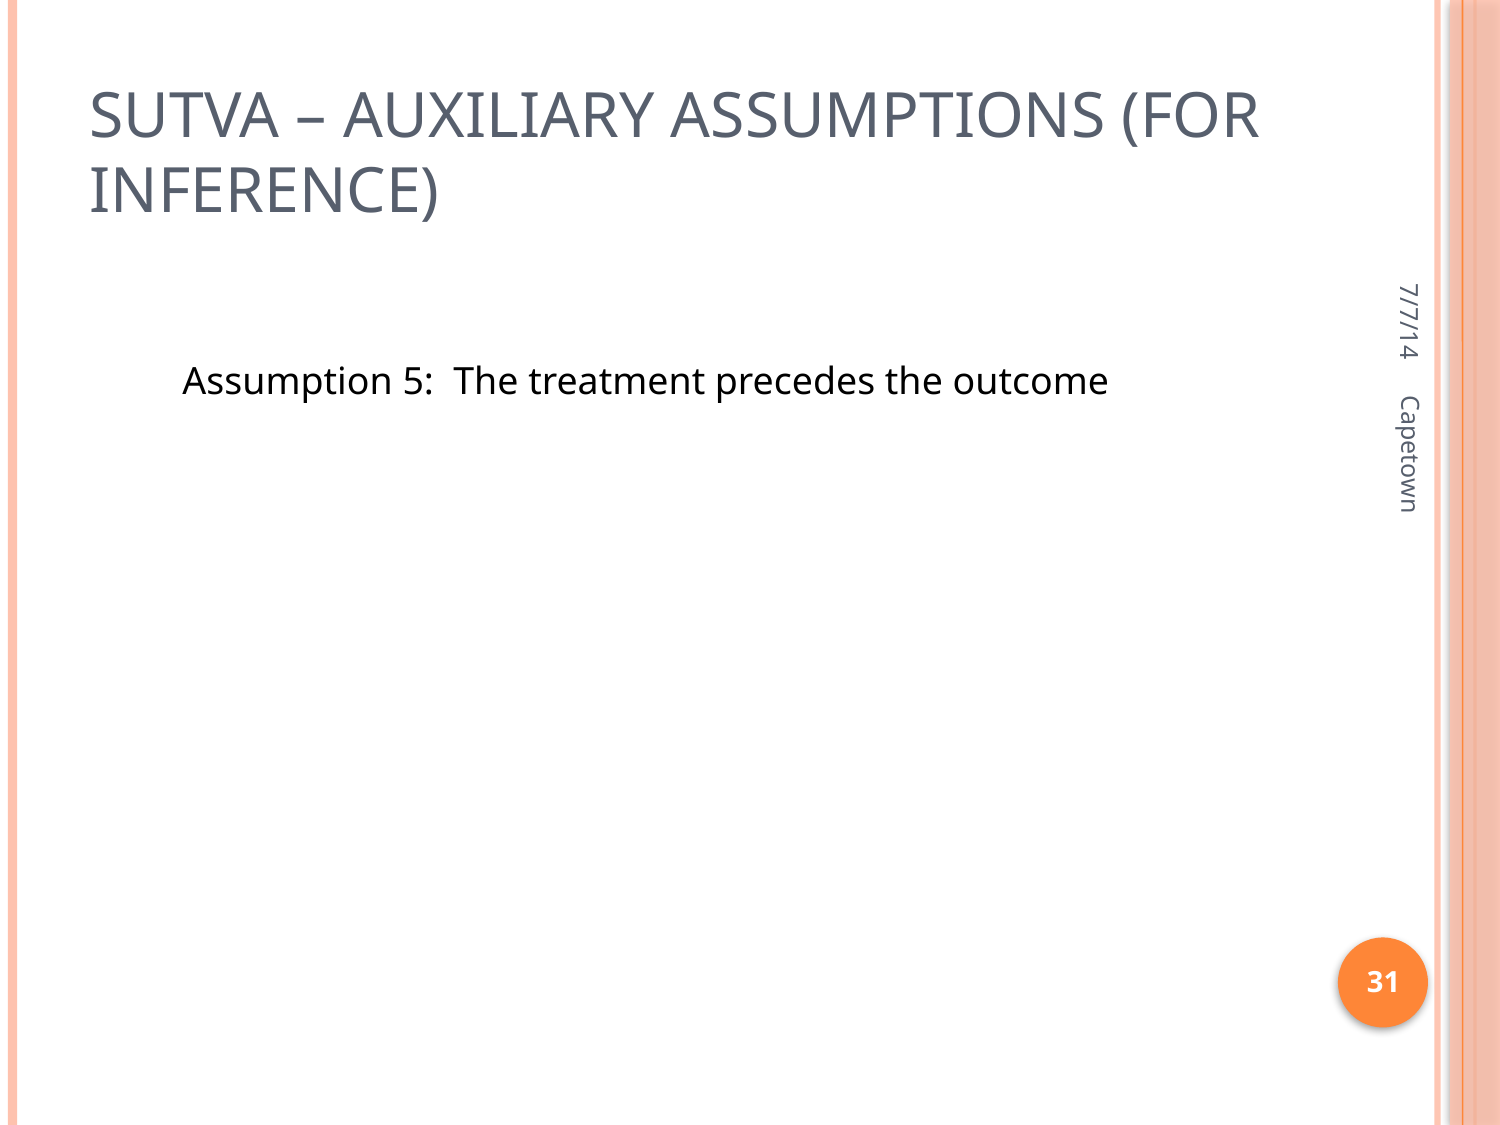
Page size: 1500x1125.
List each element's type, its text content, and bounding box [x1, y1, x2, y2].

text_box Assumption 5: The treatment precedes the outcome [167, 349, 1125, 410]
title SUTVA – Auxiliary Assumptions (for inference) [75, 45, 1300, 233]
slide_number 31 [1333, 940, 1434, 1027]
footer Capetown [1379, 380, 1440, 906]
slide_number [1378, 43, 1442, 374]
